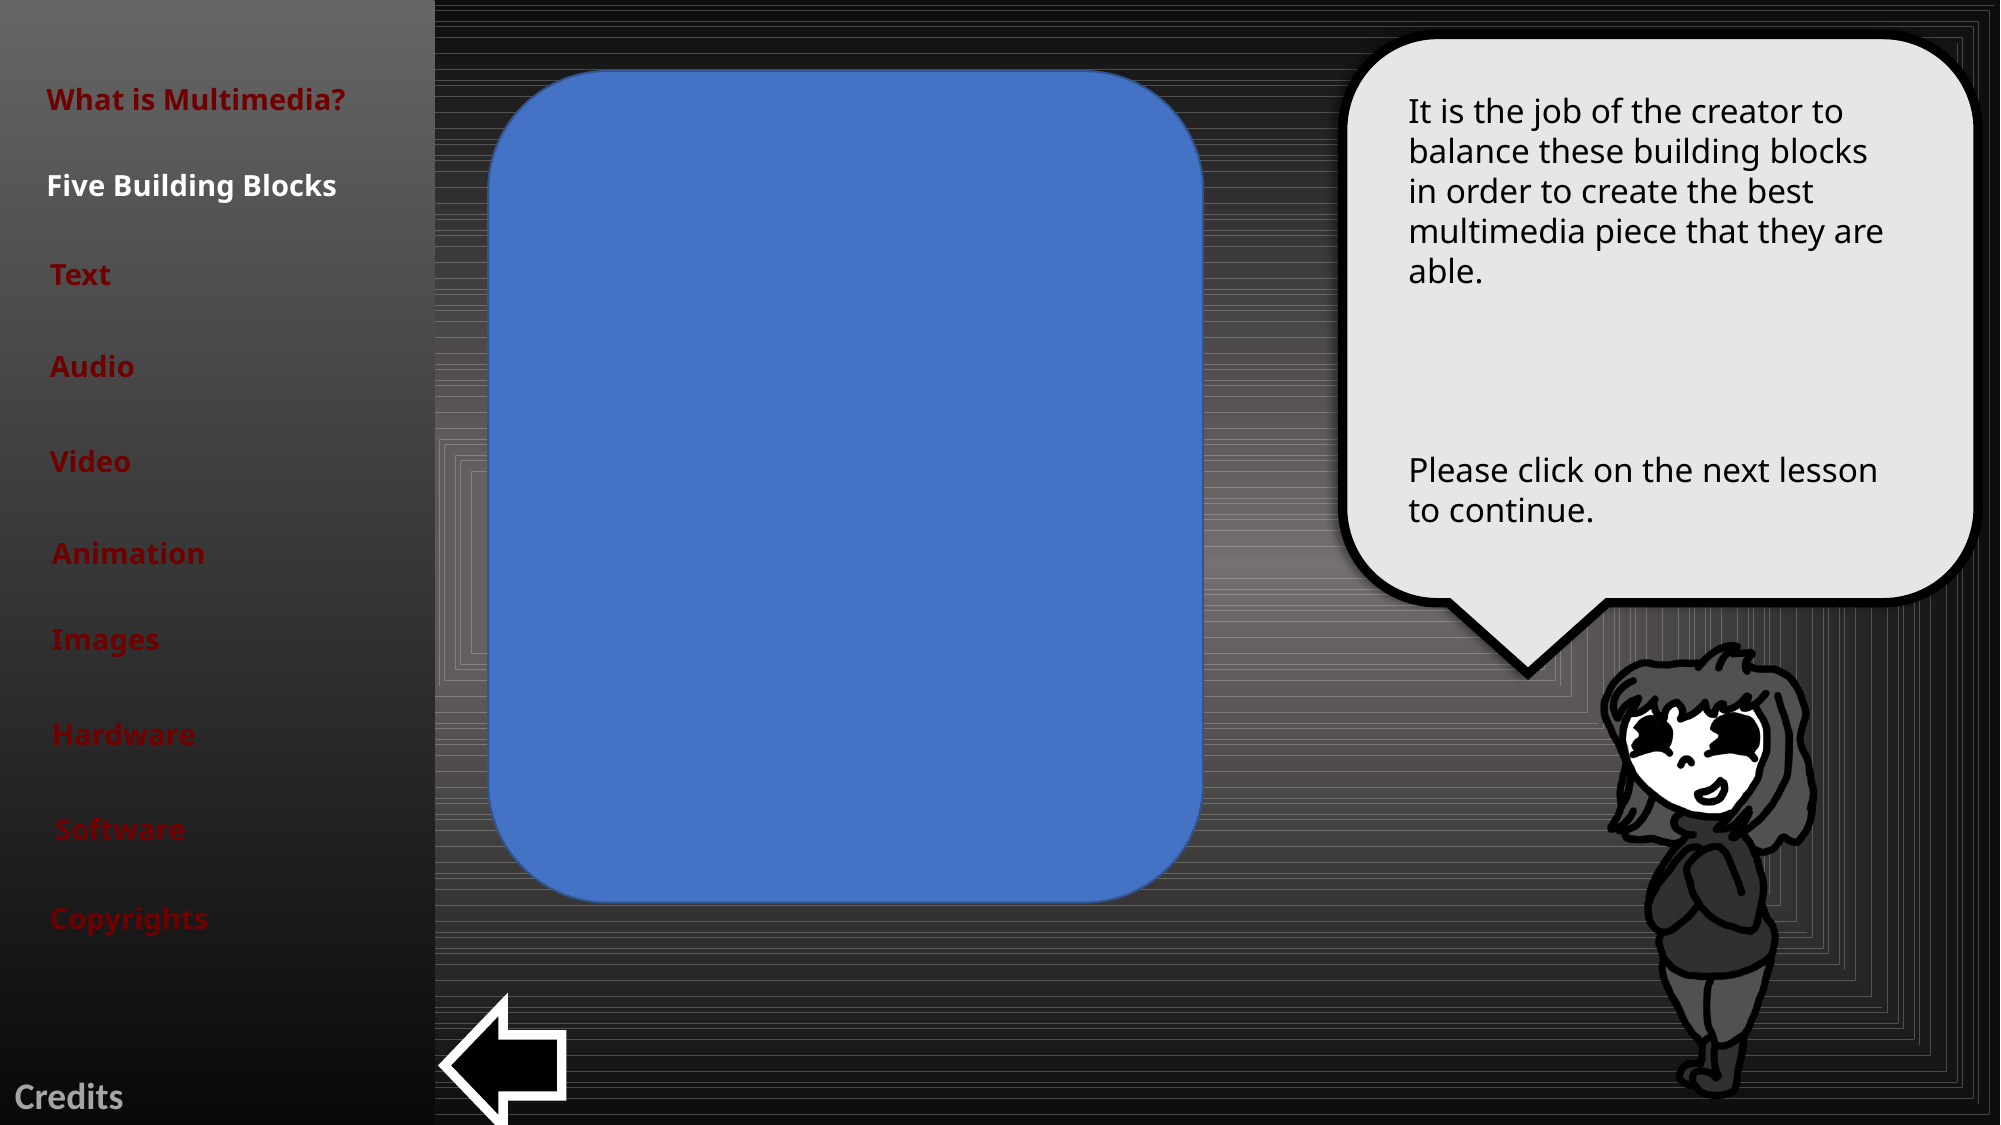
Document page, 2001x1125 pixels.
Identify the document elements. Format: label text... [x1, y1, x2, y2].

text_box Video [34, 436, 368, 486]
text_box Animation [37, 528, 370, 578]
text_box What is Multimedia? [31, 74, 457, 124]
text_box [487, 69, 1205, 904]
text_box Five Building Blocks [31, 159, 435, 210]
text_box [0, 0, 435, 1125]
text_box It is the job of the creator to balance these building blocks in order to create the best multimedia piece that they are able. Please click on the next lesson to continue. [1393, 82, 1909, 537]
text_box [443, 1001, 563, 1125]
picture [1579, 624, 1839, 1110]
text_box [1341, 33, 1980, 676]
text_box Hardware [37, 709, 383, 759]
text_box Credits [0, 1064, 265, 1125]
text_box Text [34, 249, 368, 299]
text_box Copyrights [34, 892, 381, 943]
text_box Software [40, 803, 381, 854]
text_box Audio [34, 340, 359, 391]
text_box Images [37, 614, 362, 664]
